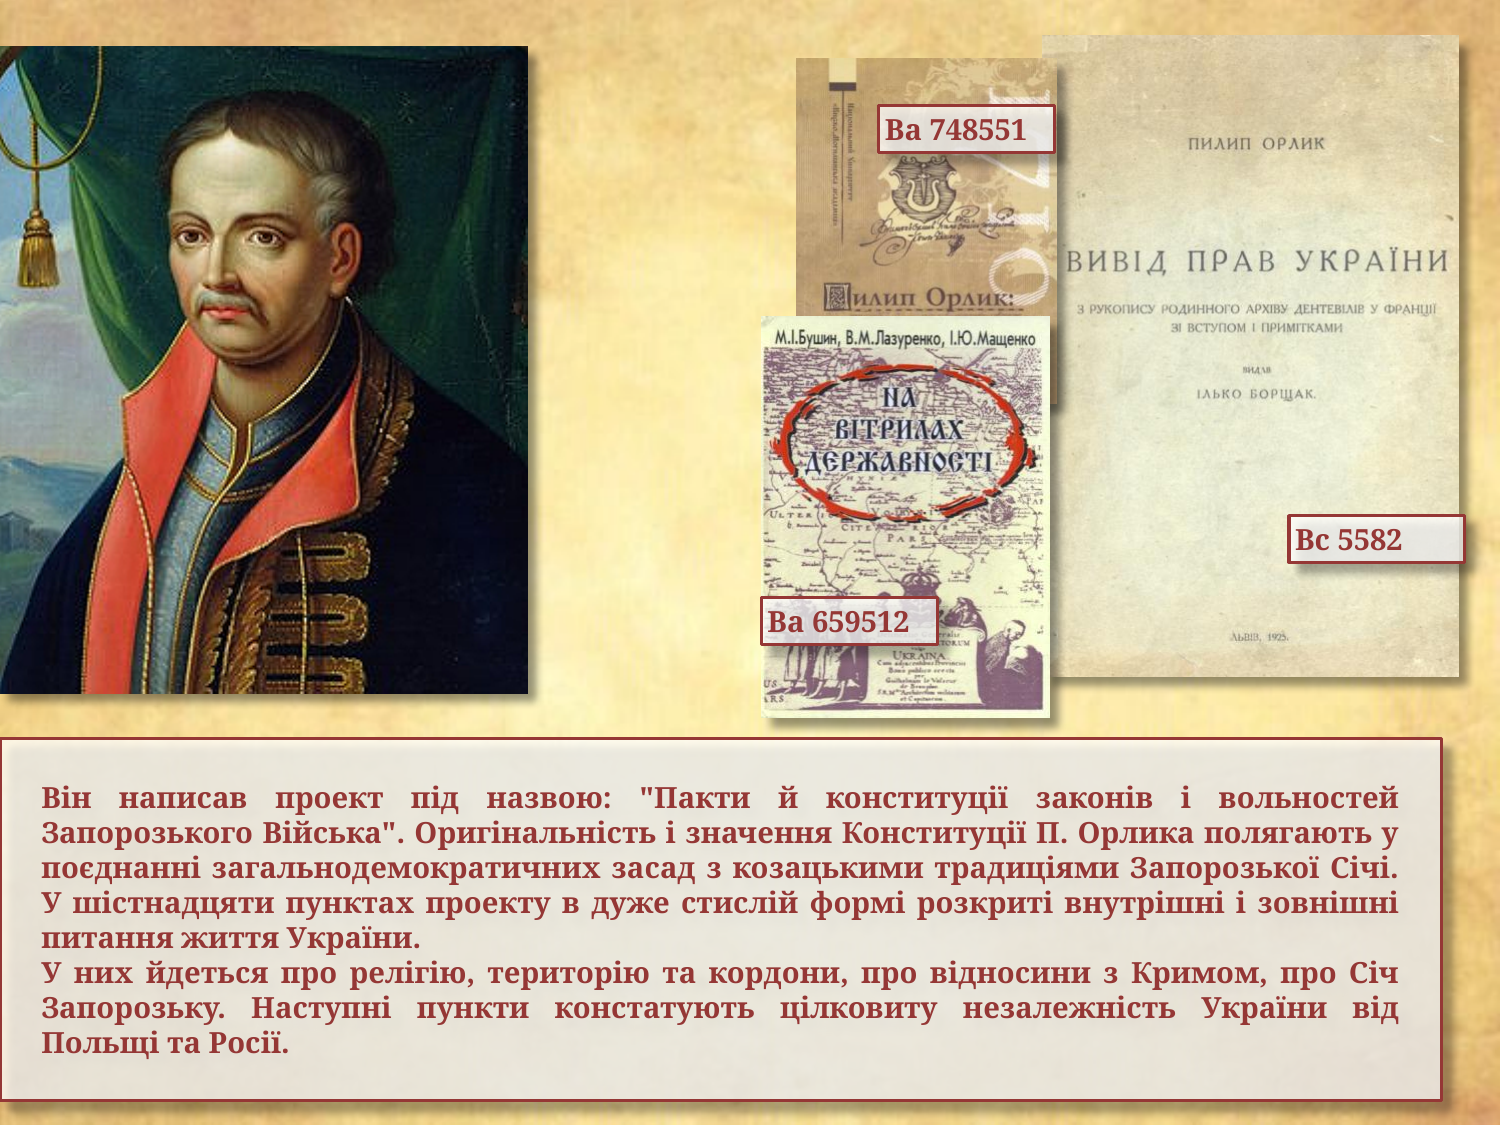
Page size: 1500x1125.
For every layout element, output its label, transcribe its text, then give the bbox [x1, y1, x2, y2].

picture [761, 34, 1459, 719]
picture [0, 46, 528, 694]
text_box Він написав проект під назвою: "Пакти й конституції законів і вольностей Запорозького Війська". Оригінальність і значення Конституції П. Орлика полягають у поєднанні загальнодемократичних засад з козацькими традиціями Запорозької Січі. У шістнадцяти пунктах проекту в дуже стислій формі розкриті внутрішні і зовнішні питання життя України. У них йдеться про релігію, територію та кордони, про відносини з Кримом, про Січ Запорозьку. Наступні пункти констатують цілковиту незалежність України від Польщі та Росії. [0, 738, 1442, 1101]
text_box Вс 31791 [0, 0, 1500, 1125]
